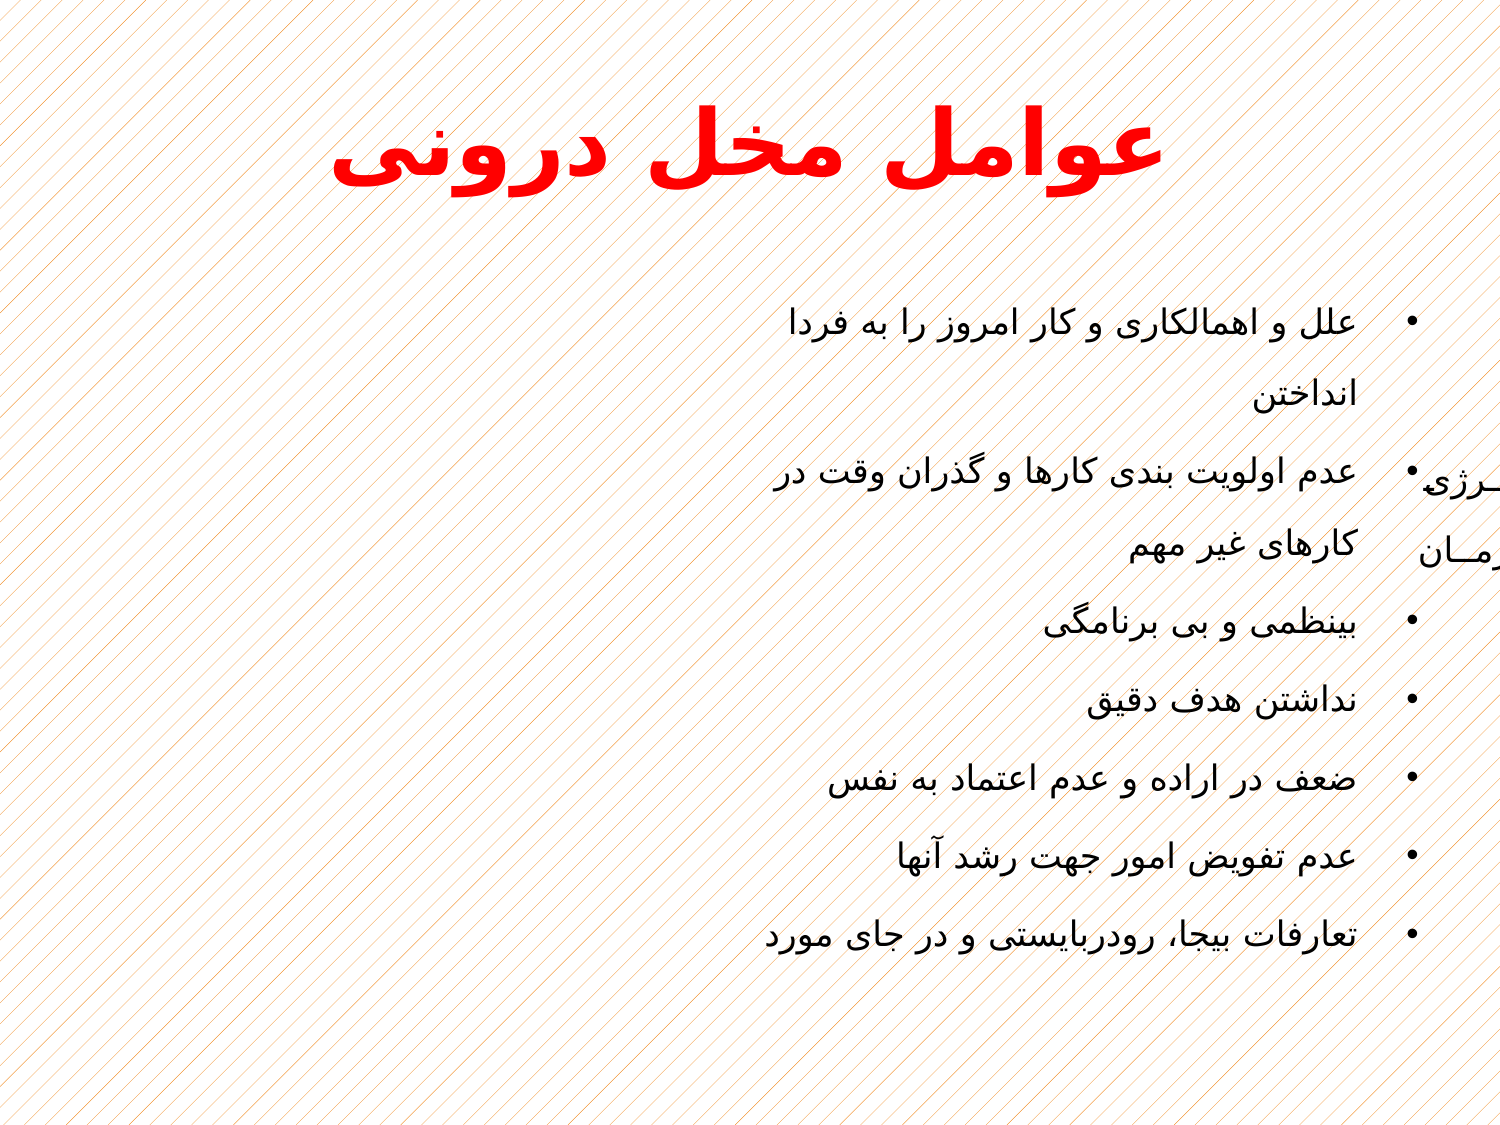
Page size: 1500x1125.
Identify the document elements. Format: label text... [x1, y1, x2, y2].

title عوامل مخل درونی [75, 45, 1425, 233]
list علل و اهمالکاری و کار امروز را به فردا انداختن عدم اولویت بندی کارها و گذران وقت در کارهای غیر مهم بینظمی و بی برنامگی نداشتن هدف دقیق ضعف در اراده و عدم اعتماد به نفس عدم تفویض امور جهت رشد آنها تعارفات بیجا، رودربایستی و در جای مورد نیاز نه نگفتن عادات اشتباه و غلط بی ّ توجهــی بــه آهنــگ تغییــرات انــرژی و نداشــتن اســتراحت کافــی و در زمــان مناســب کمالطلبی وسواسگونه ضطراب و استرس دوستیهای افراطی خواب و تغذیه نامناسب [75, 262, 1425, 1005]
